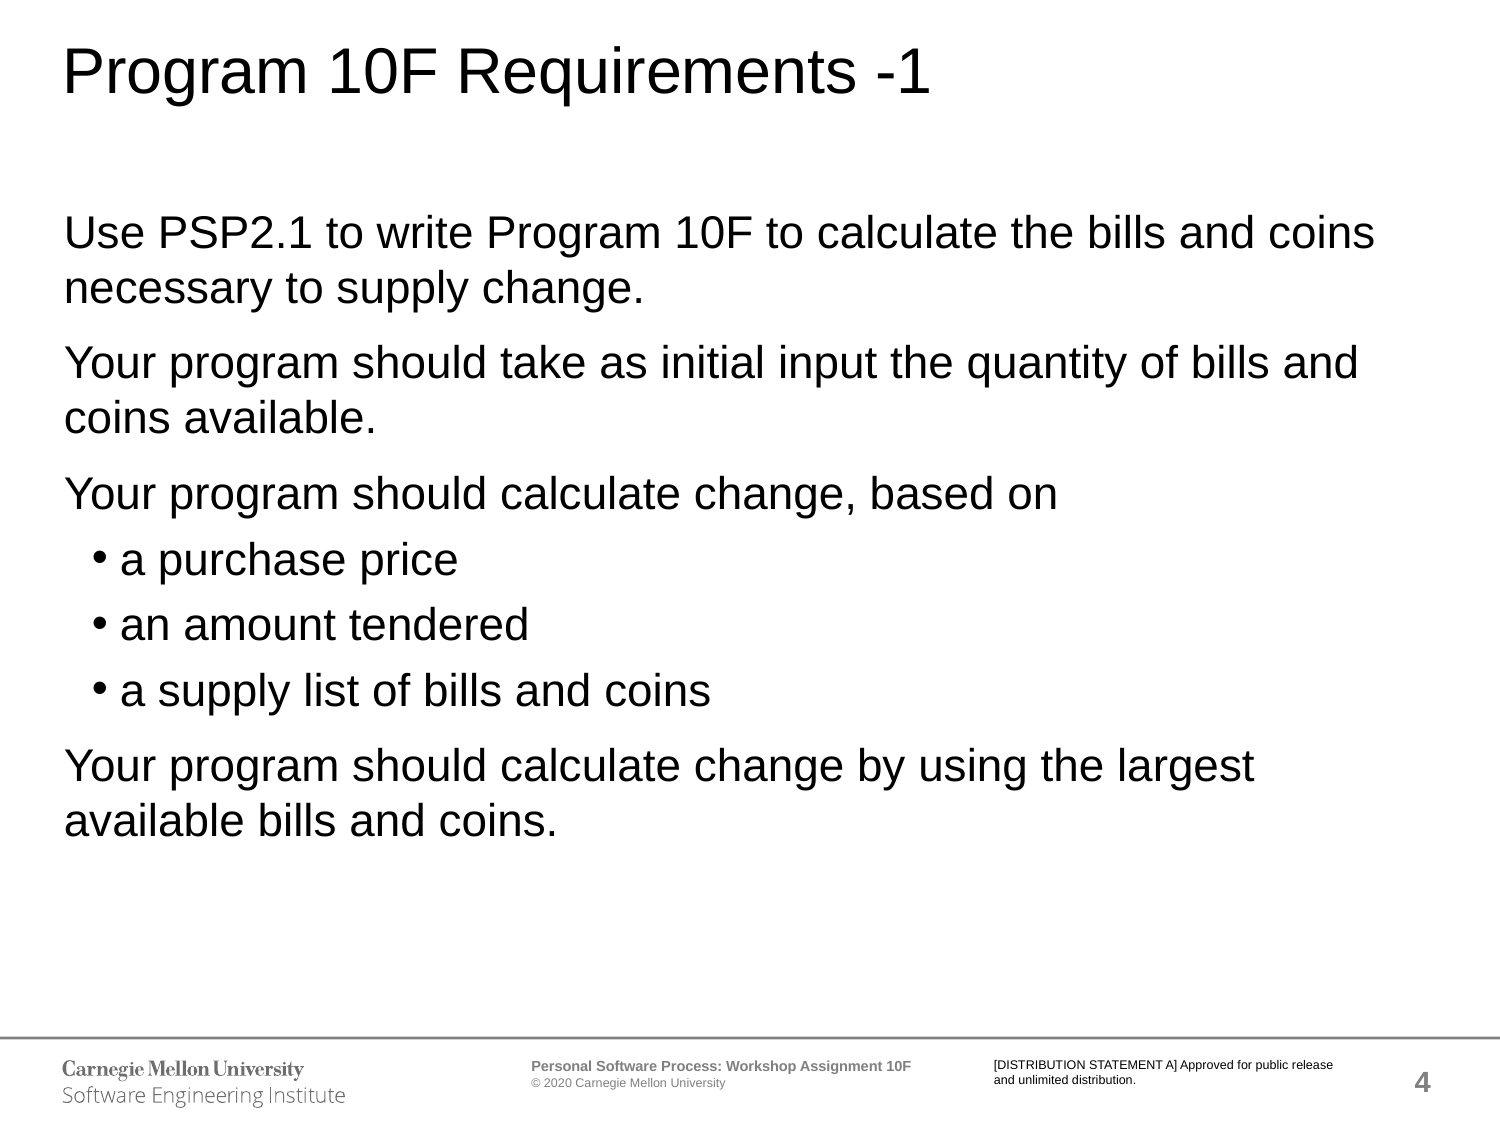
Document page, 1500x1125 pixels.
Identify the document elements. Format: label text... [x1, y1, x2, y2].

title Program 10F Requirements -1 [62, 37, 1338, 182]
list Use PSP2.1 to write Program 10F to calculate the bills and coins necessary to supply change. Your program should take as initial input the quantity of bills and coins available. Your program should calculate change, based on a purchase price an amount tendered a supply list of bills and coins Your program should calculate change by using the largest available bills and coins. [45, 193, 1443, 973]
